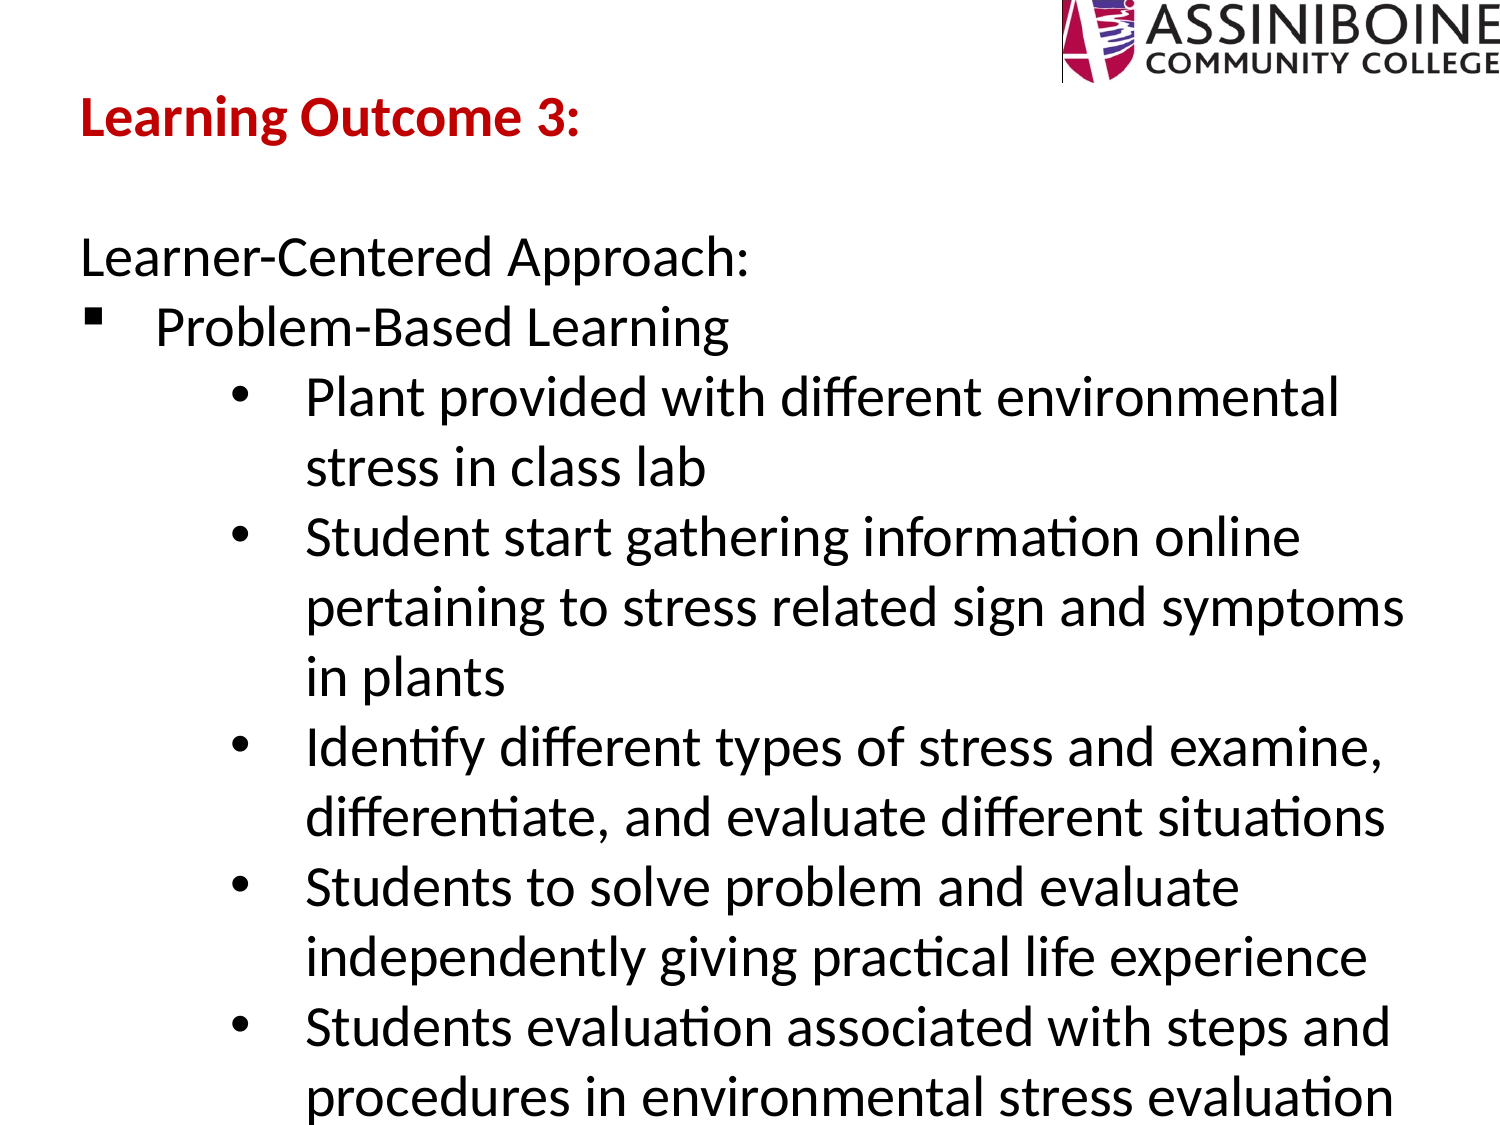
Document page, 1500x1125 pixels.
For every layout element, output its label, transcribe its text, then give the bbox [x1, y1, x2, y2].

picture [1062, 0, 1500, 83]
text_box Learning Outcome 3: Learner-Centered Approach: Problem-Based Learning Plant provided with different environmental stress in class lab Student start gathering information online pertaining to stress related sign and symptoms in plants Identify different types of stress and examine, differentiate, and evaluate different situations Students to solve problem and evaluate independently giving practical life experience Students evaluation associated with steps and procedures in environmental stress evaluation [64, 71, 1436, 1125]
